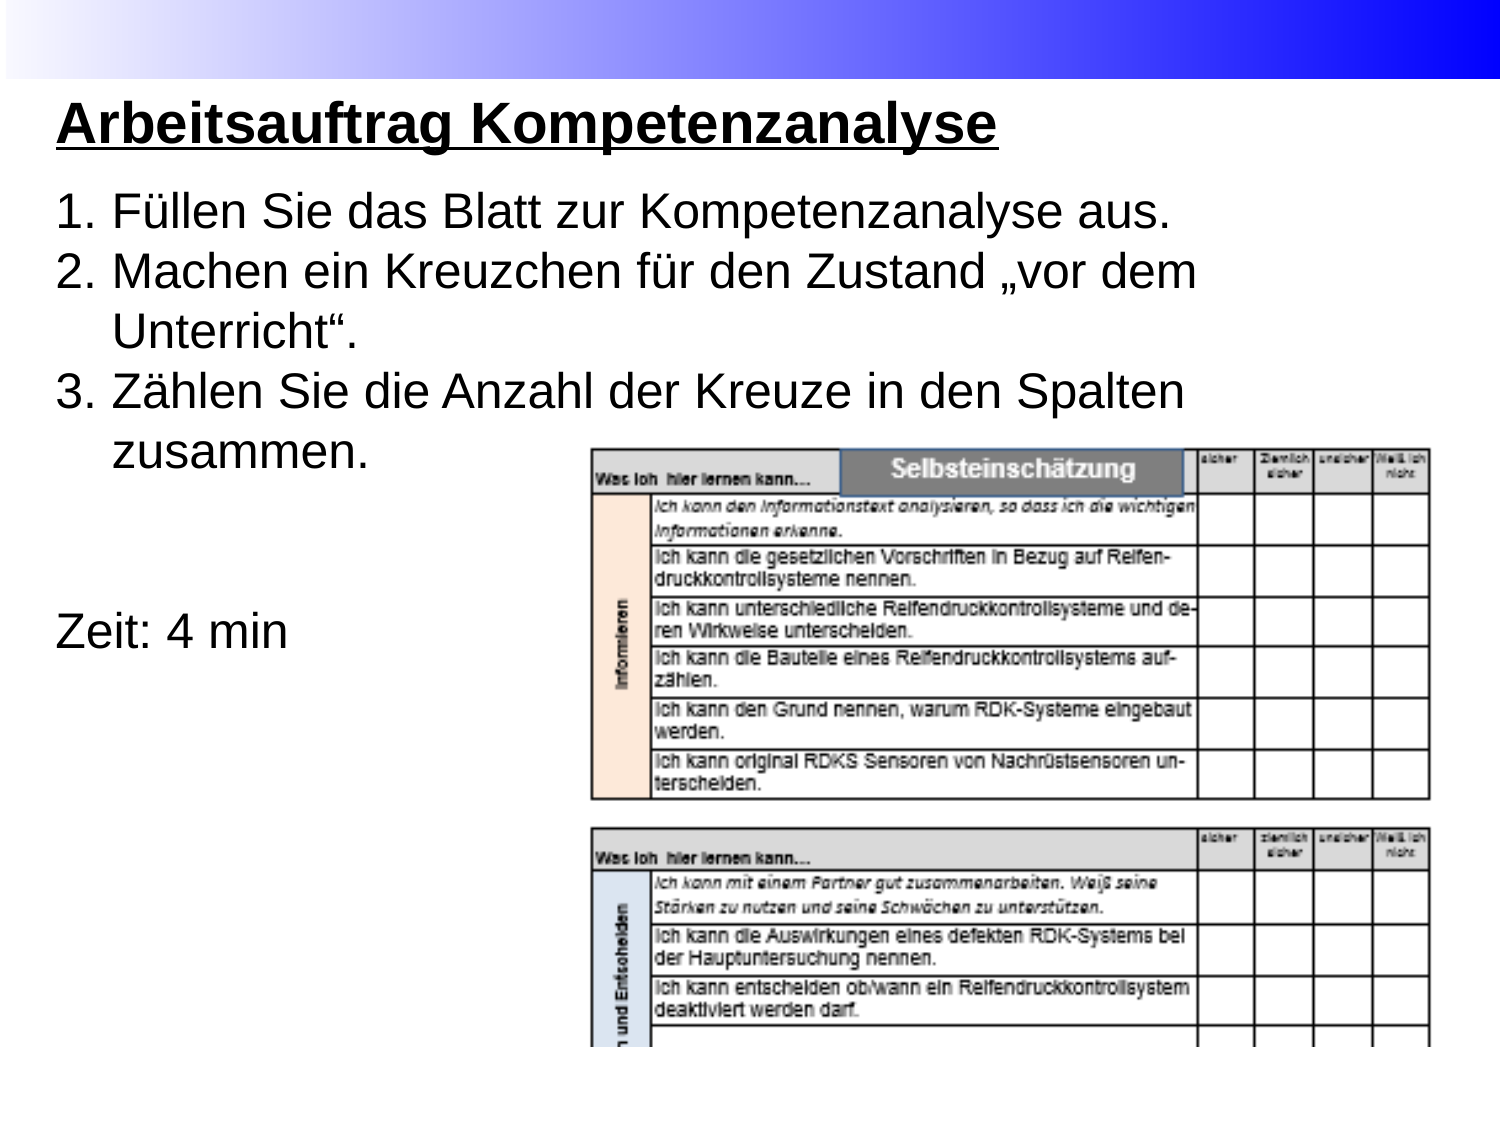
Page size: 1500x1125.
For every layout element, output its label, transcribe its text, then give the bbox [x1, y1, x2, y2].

text_box Arbeitsauftrag Kompetenzanalyse [41, 78, 1187, 303]
picture [584, 444, 1446, 1047]
text_box Füllen Sie das Blatt zur Kompetenzanalyse aus. Machen ein Kreuzchen für den Zustand „vor dem Unterricht“. Zählen Sie die Anzahl der Kreuze in den Spalten zusammen. Zeit: 4 min [40, 171, 1471, 666]
